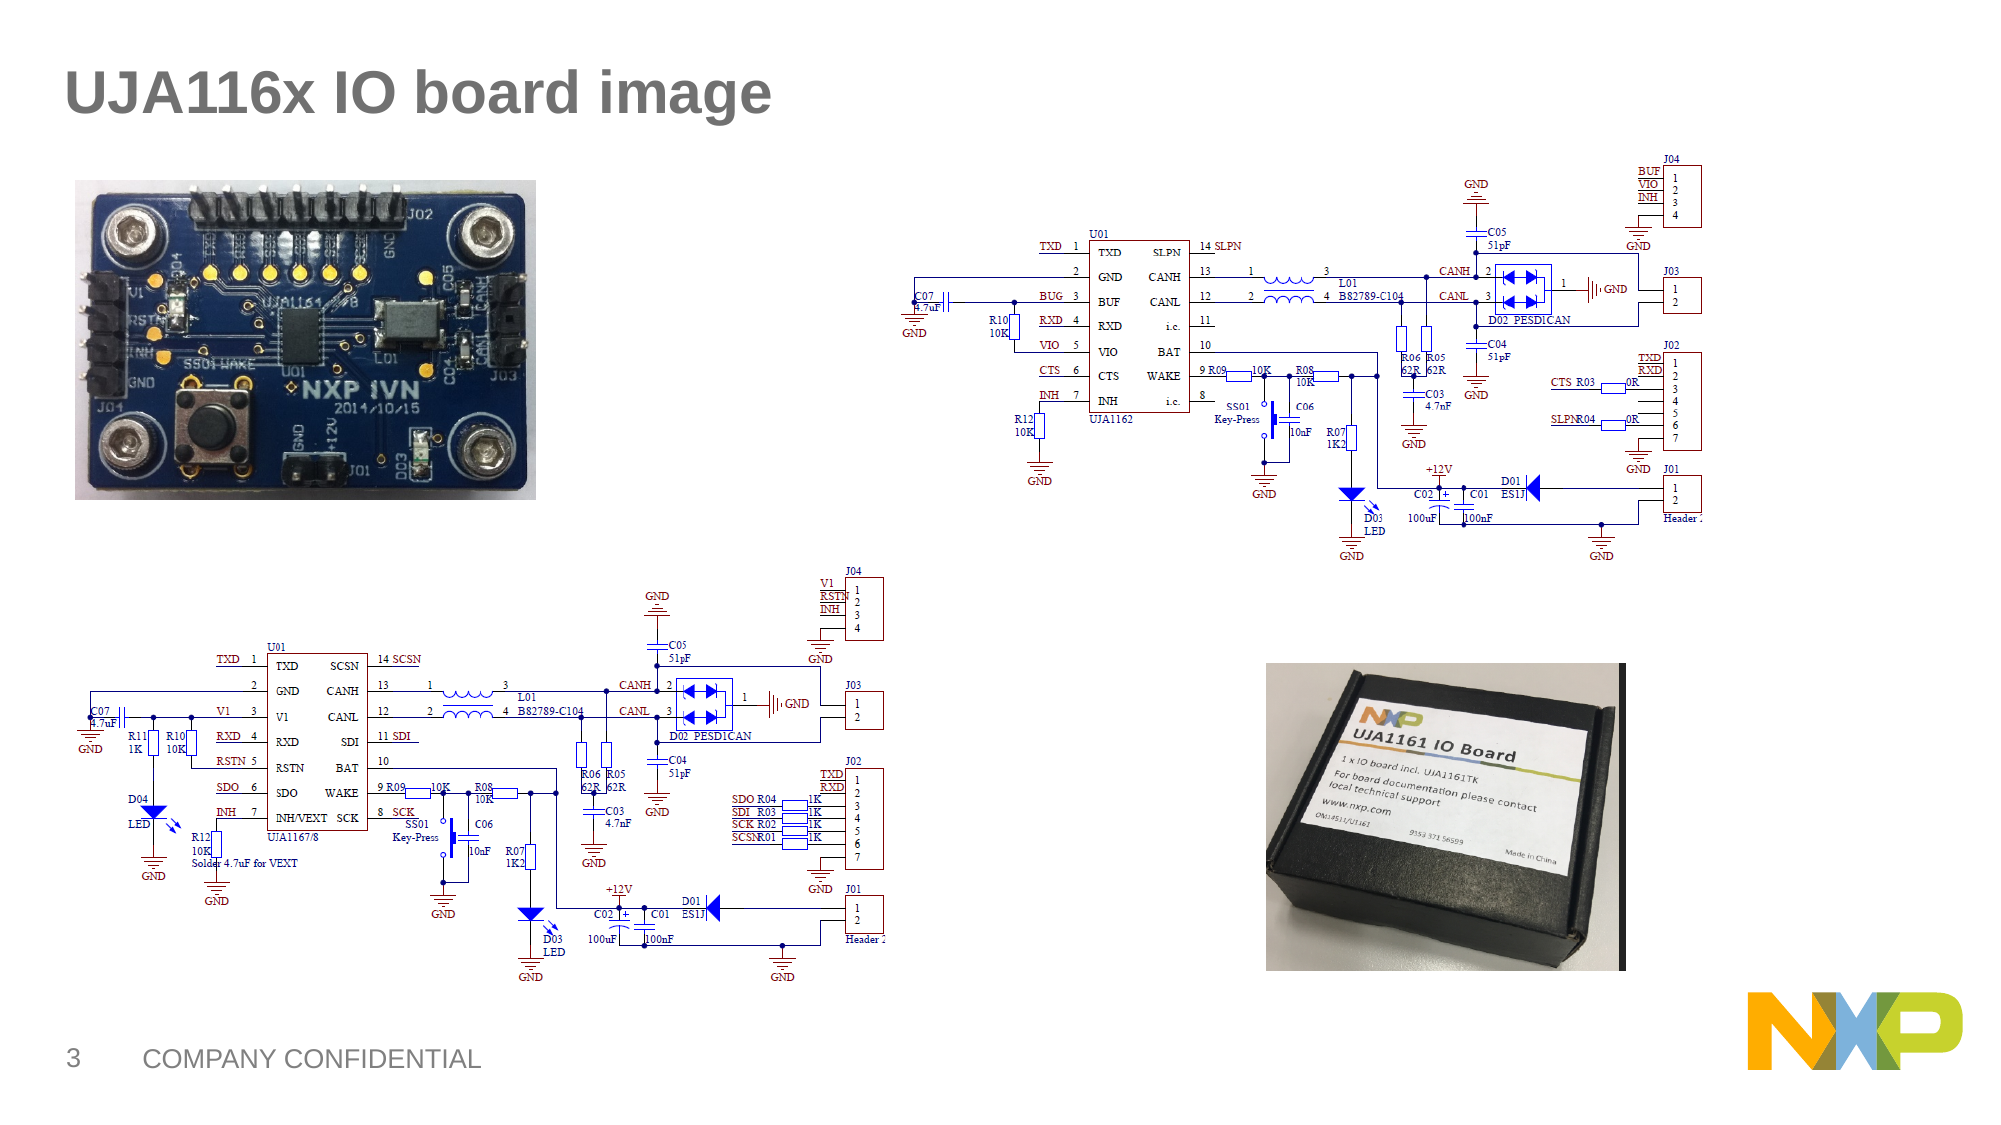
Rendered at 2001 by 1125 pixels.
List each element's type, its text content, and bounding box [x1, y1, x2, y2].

picture [1266, 662, 1626, 971]
picture [899, 153, 1703, 562]
picture [75, 180, 536, 501]
title UJA116x IO board image [48, 45, 1963, 154]
picture [75, 562, 886, 983]
